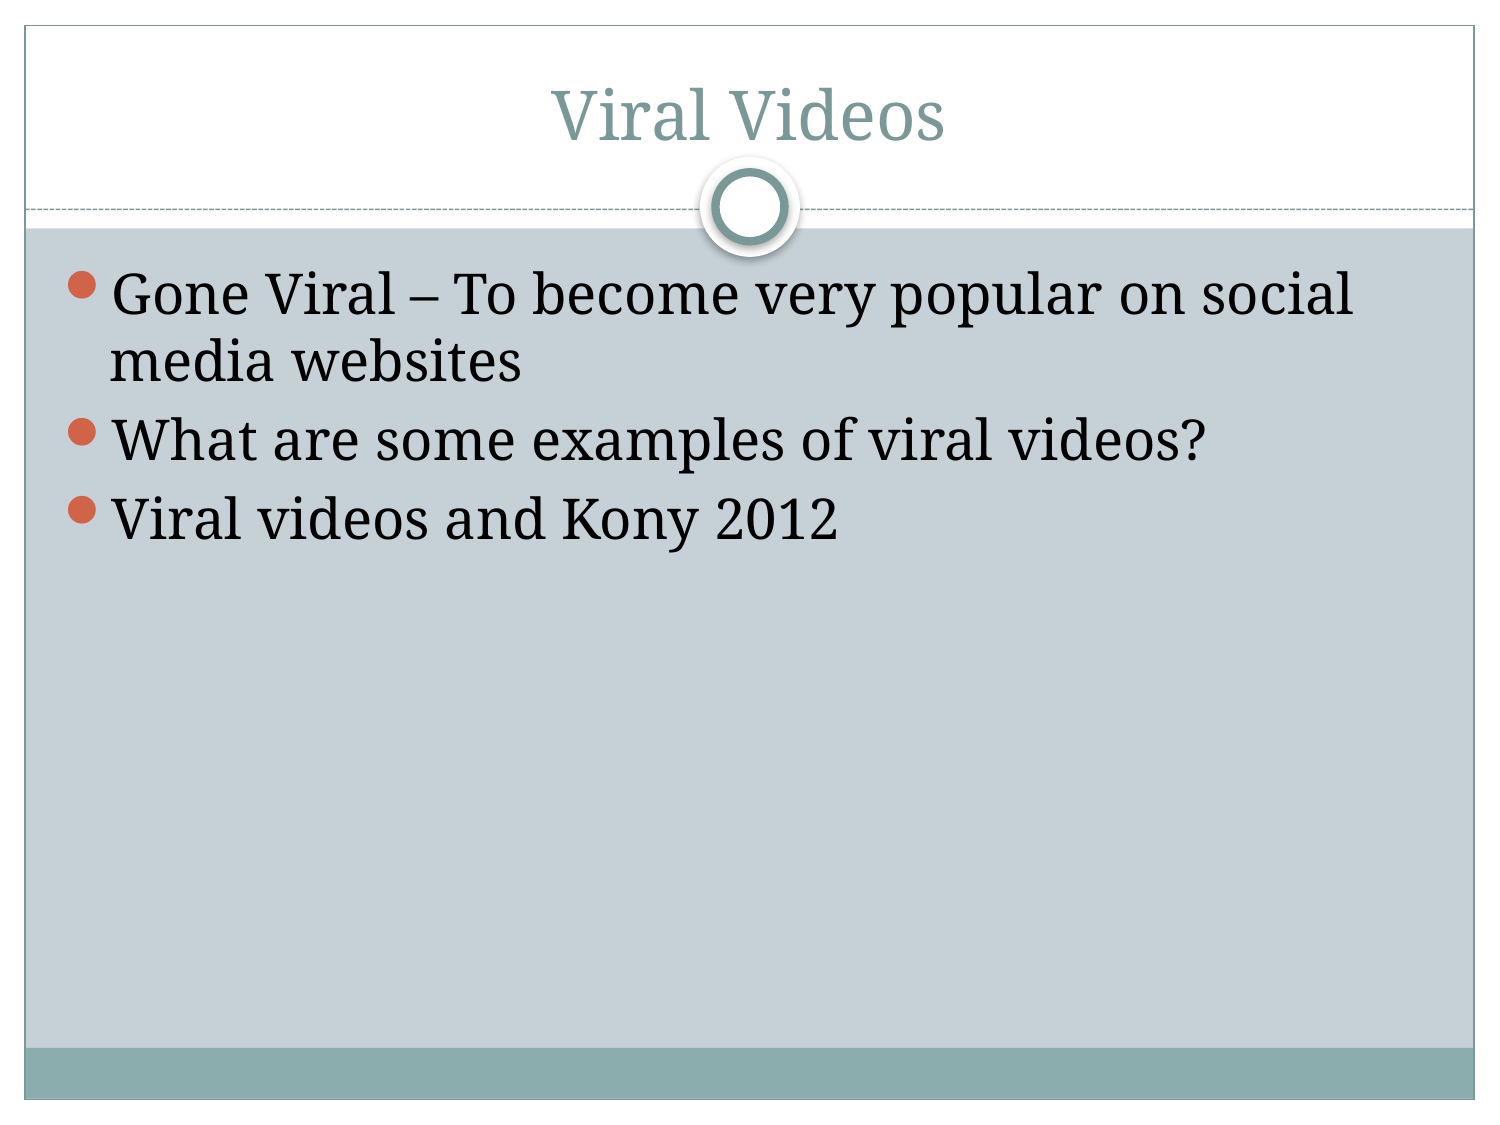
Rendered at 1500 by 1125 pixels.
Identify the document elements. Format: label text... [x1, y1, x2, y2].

title Viral Videos [49, 37, 1450, 162]
list Gone Viral – To become very popular on social media websites What are some examples of viral videos? Viral videos and Kony 2012 [49, 250, 1445, 1001]
